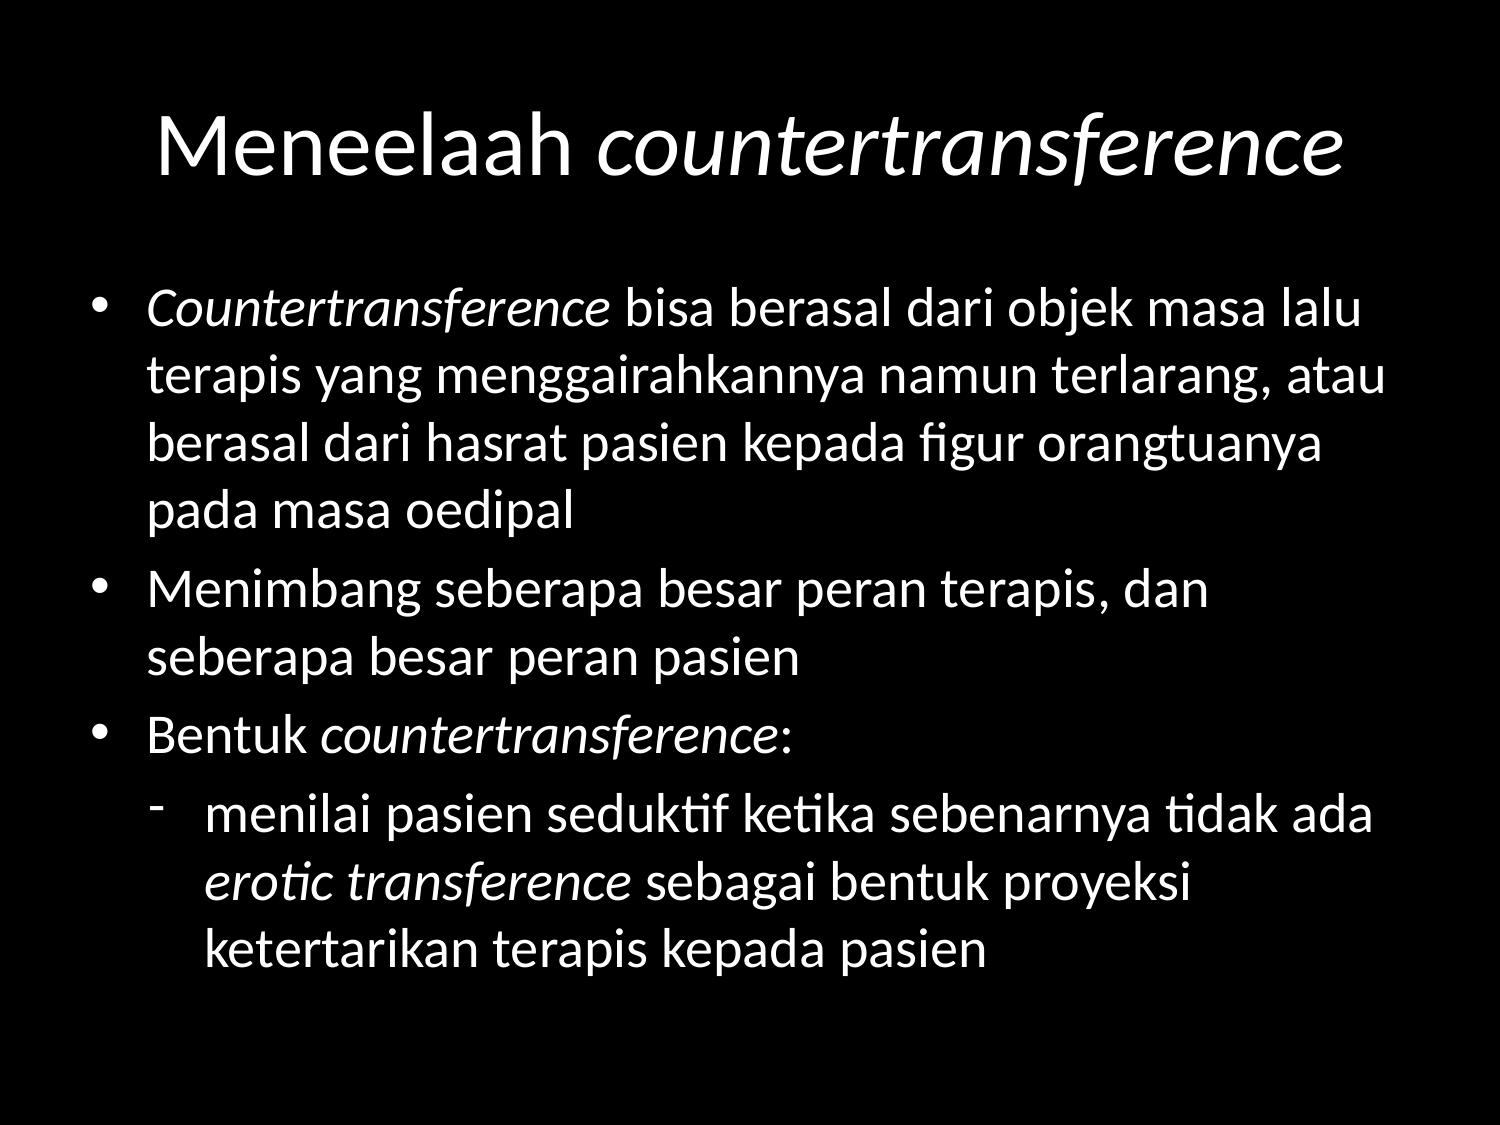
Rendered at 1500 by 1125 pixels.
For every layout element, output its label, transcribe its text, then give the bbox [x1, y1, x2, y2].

list Countertransference bisa berasal dari objek masa lalu terapis yang menggairahkannya namun terlarang, atau berasal dari hasrat pasien kepada figur orangtuanya pada masa oedipal Menimbang seberapa besar peran terapis, dan seberapa besar peran pasien Bentuk countertransference: menilai pasien seduktif ketika sebenarnya tidak ada erotic transference sebagai bentuk proyeksi ketertarikan terapis kepada pasien [75, 262, 1425, 1005]
title Meneelaah countertransference [75, 45, 1425, 233]
